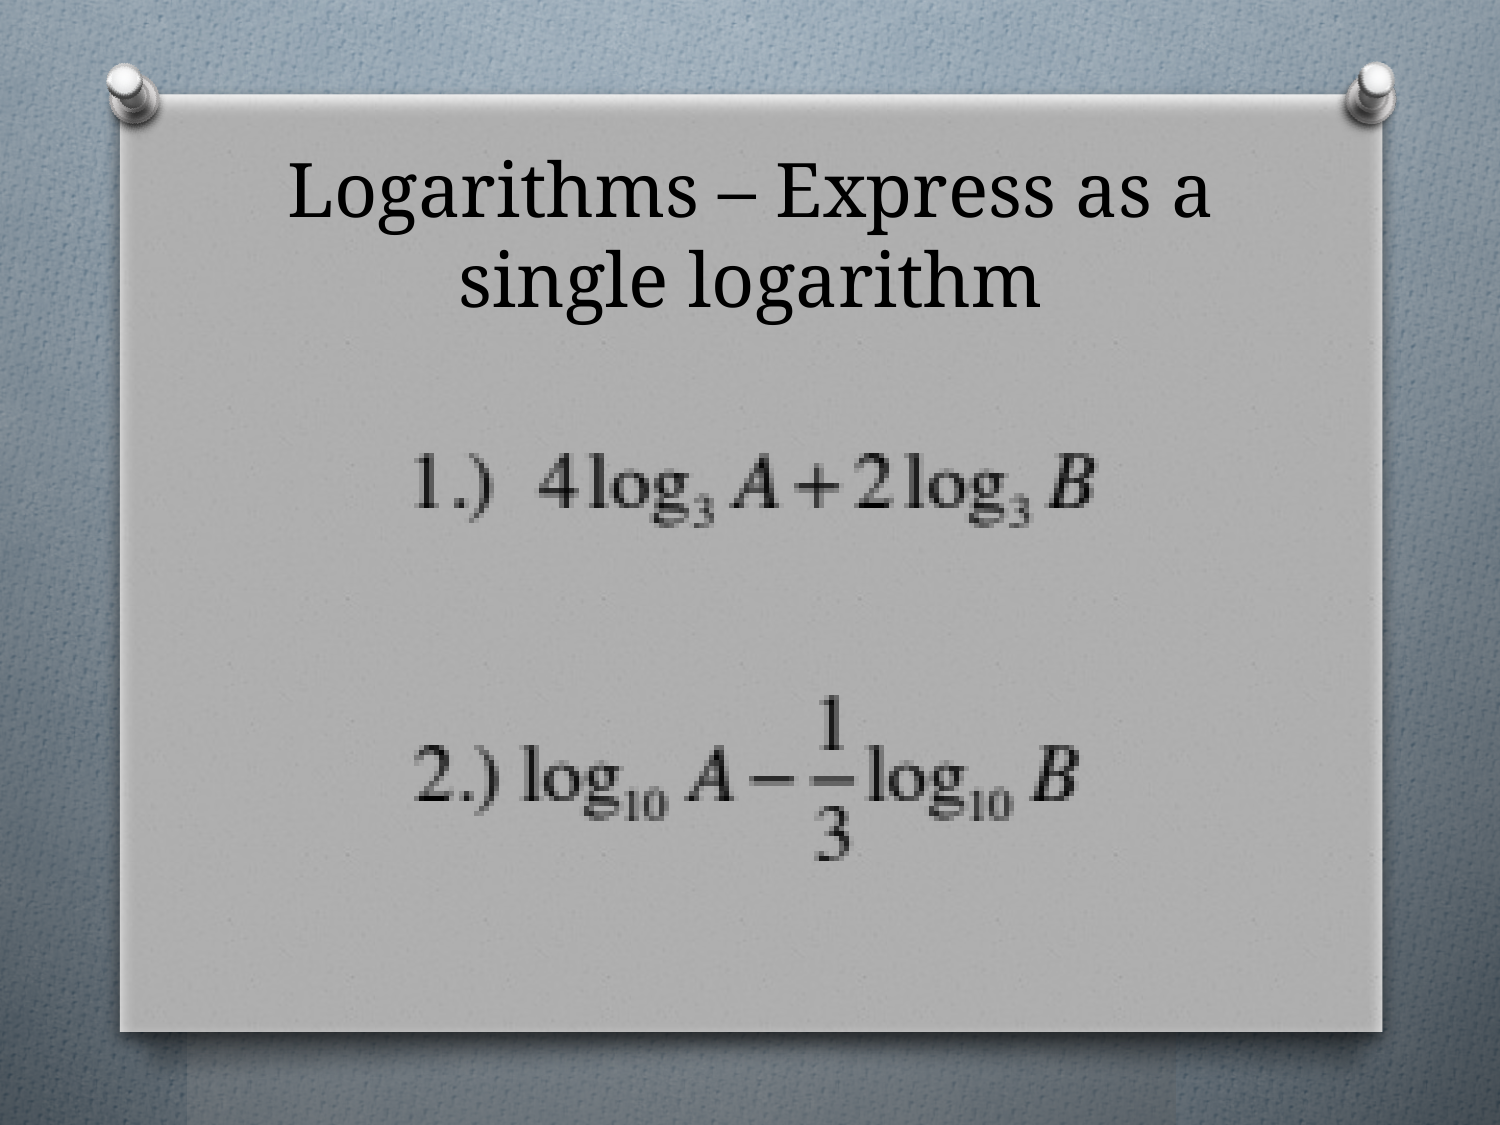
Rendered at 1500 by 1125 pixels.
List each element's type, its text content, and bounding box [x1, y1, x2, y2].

picture [1317, 35, 1439, 156]
title Logarithms – Express as a single logarithm [179, 134, 1323, 332]
picture [75, 29, 198, 153]
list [404, 427, 1100, 868]
